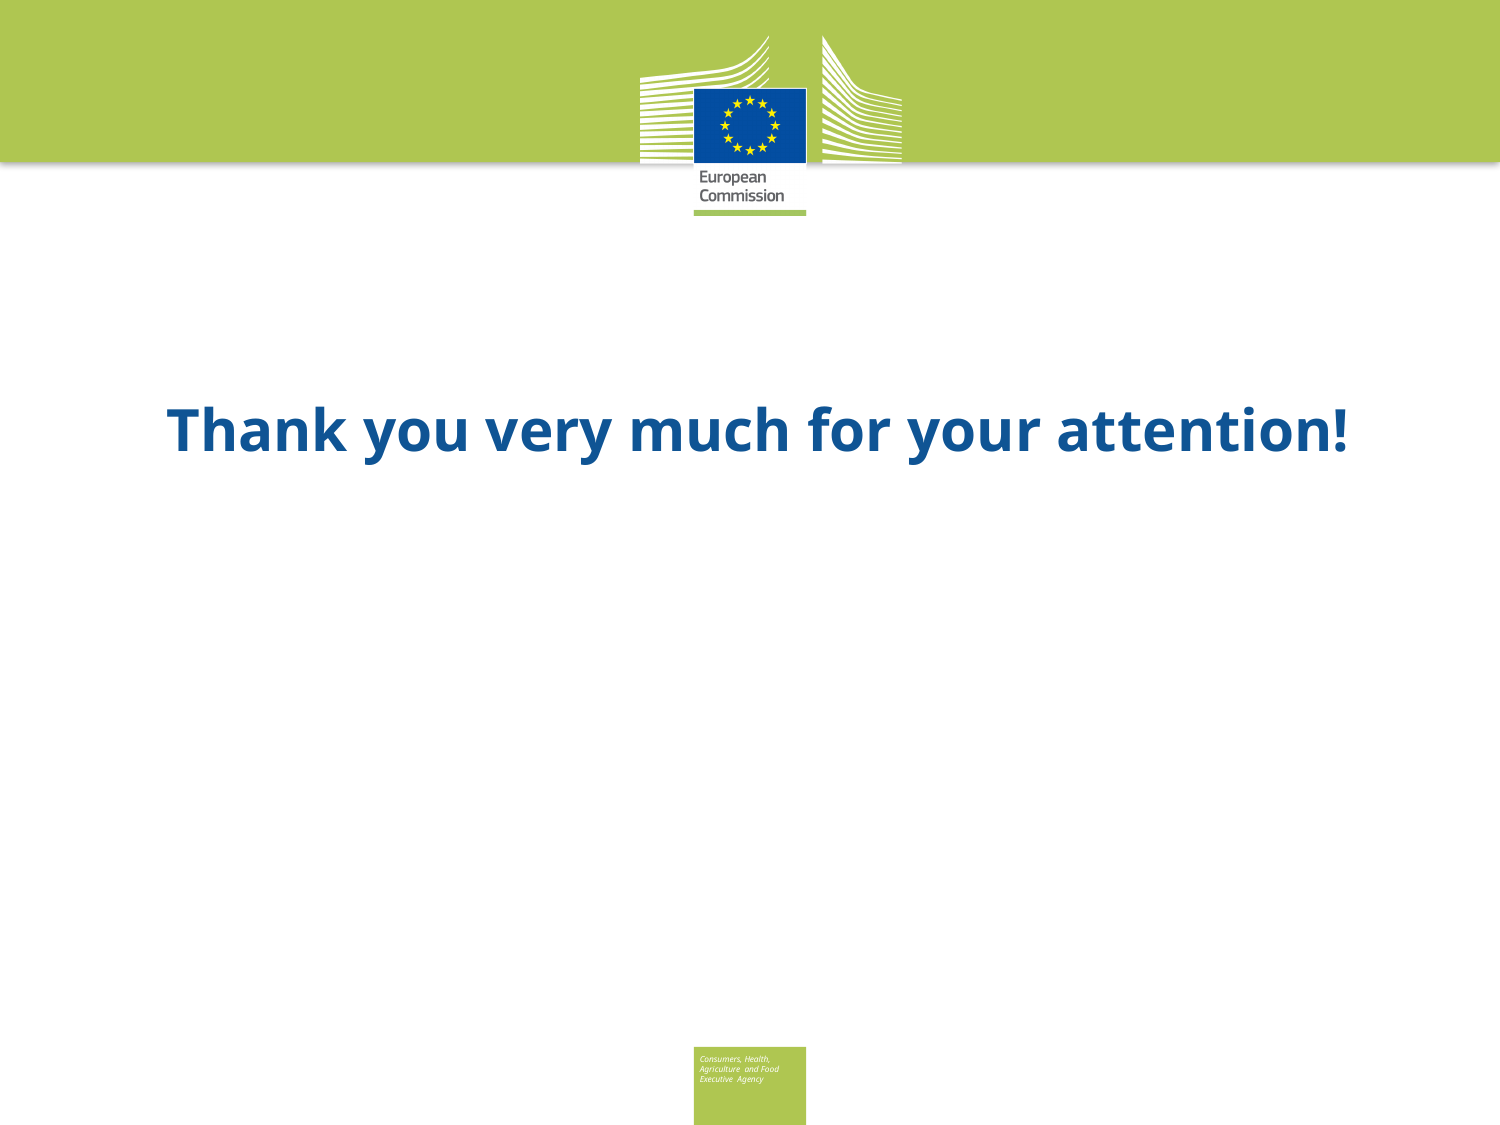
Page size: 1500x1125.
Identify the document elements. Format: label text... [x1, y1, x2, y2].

list Thank you very much for your attention! [0, 302, 1459, 1125]
picture [640, 35, 902, 132]
title [0, 132, 1500, 336]
